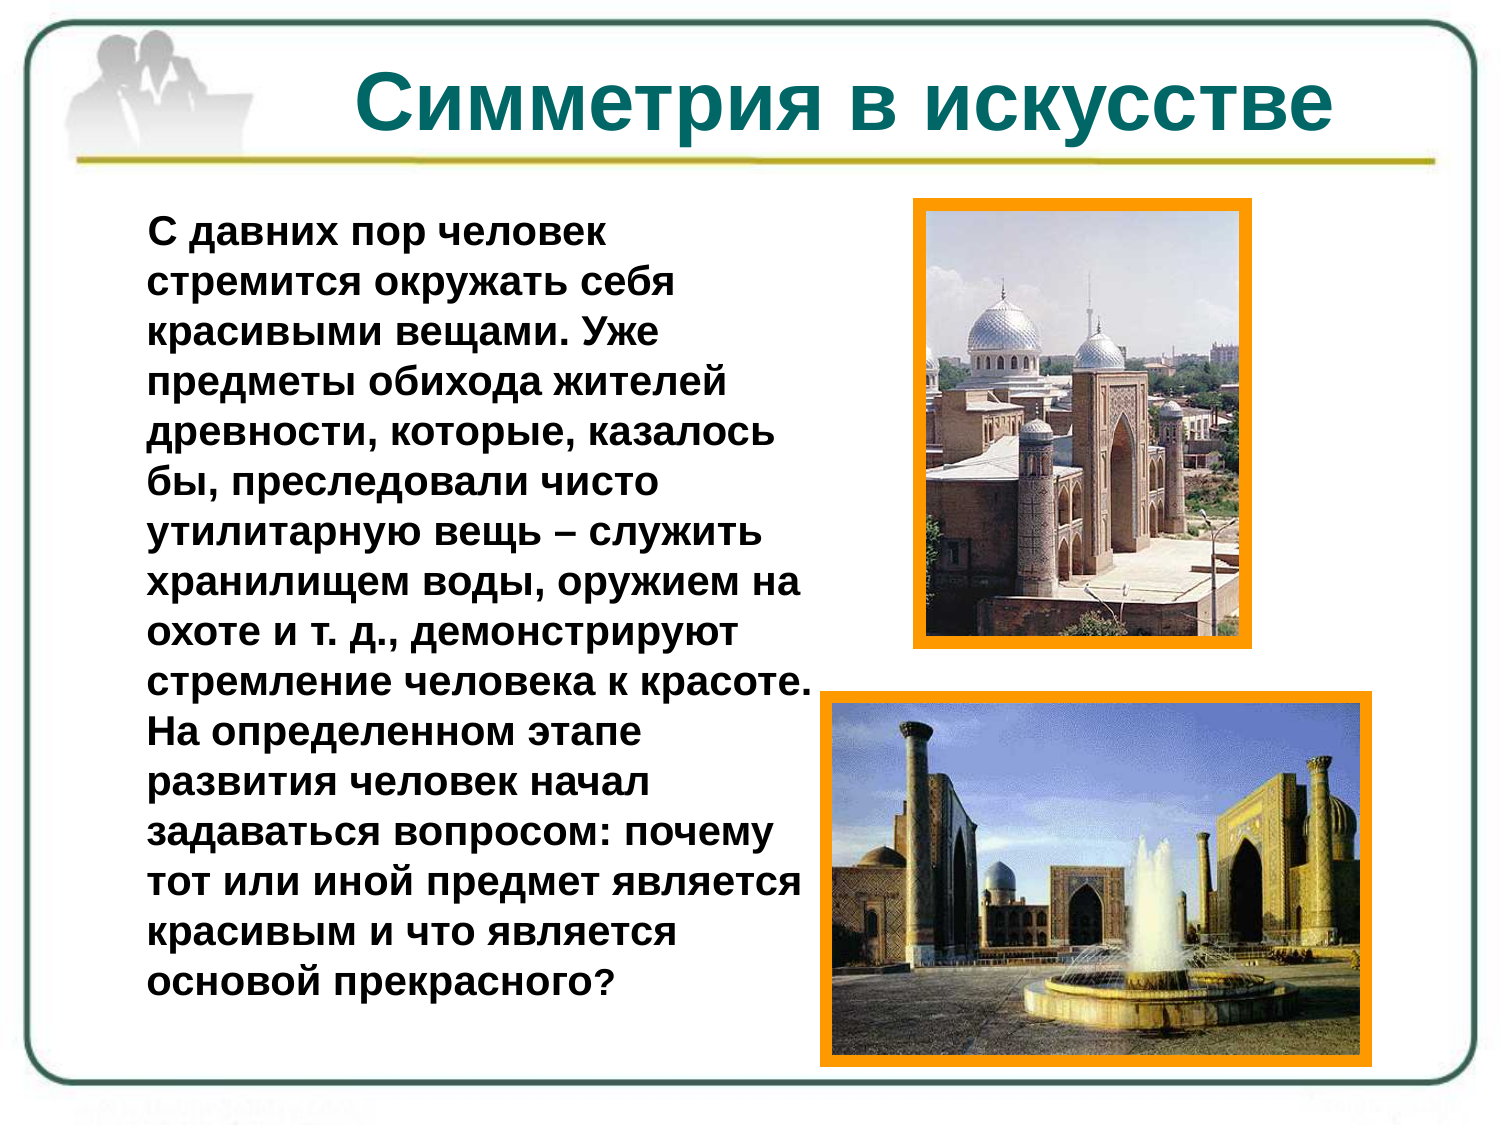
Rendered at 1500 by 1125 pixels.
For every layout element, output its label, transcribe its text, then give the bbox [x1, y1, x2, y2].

list С давних пор человек стремится окружать себя красивыми вещами. Уже предметы обихода жителей древности, которые, казалось бы, преследовали чисто утилитарную вещь – служить хранилищем воды, оружием на охоте и т. д., демонстрируют стремление человека к красоте. На определенном этапе развития человек начал задаваться вопросом: почему тот или иной предмет является красивым и что является основой прекрасного? [74, 196, 844, 1006]
picture [0, 0, 1500, 1125]
title Симметрия в искусстве [265, 44, 1426, 150]
